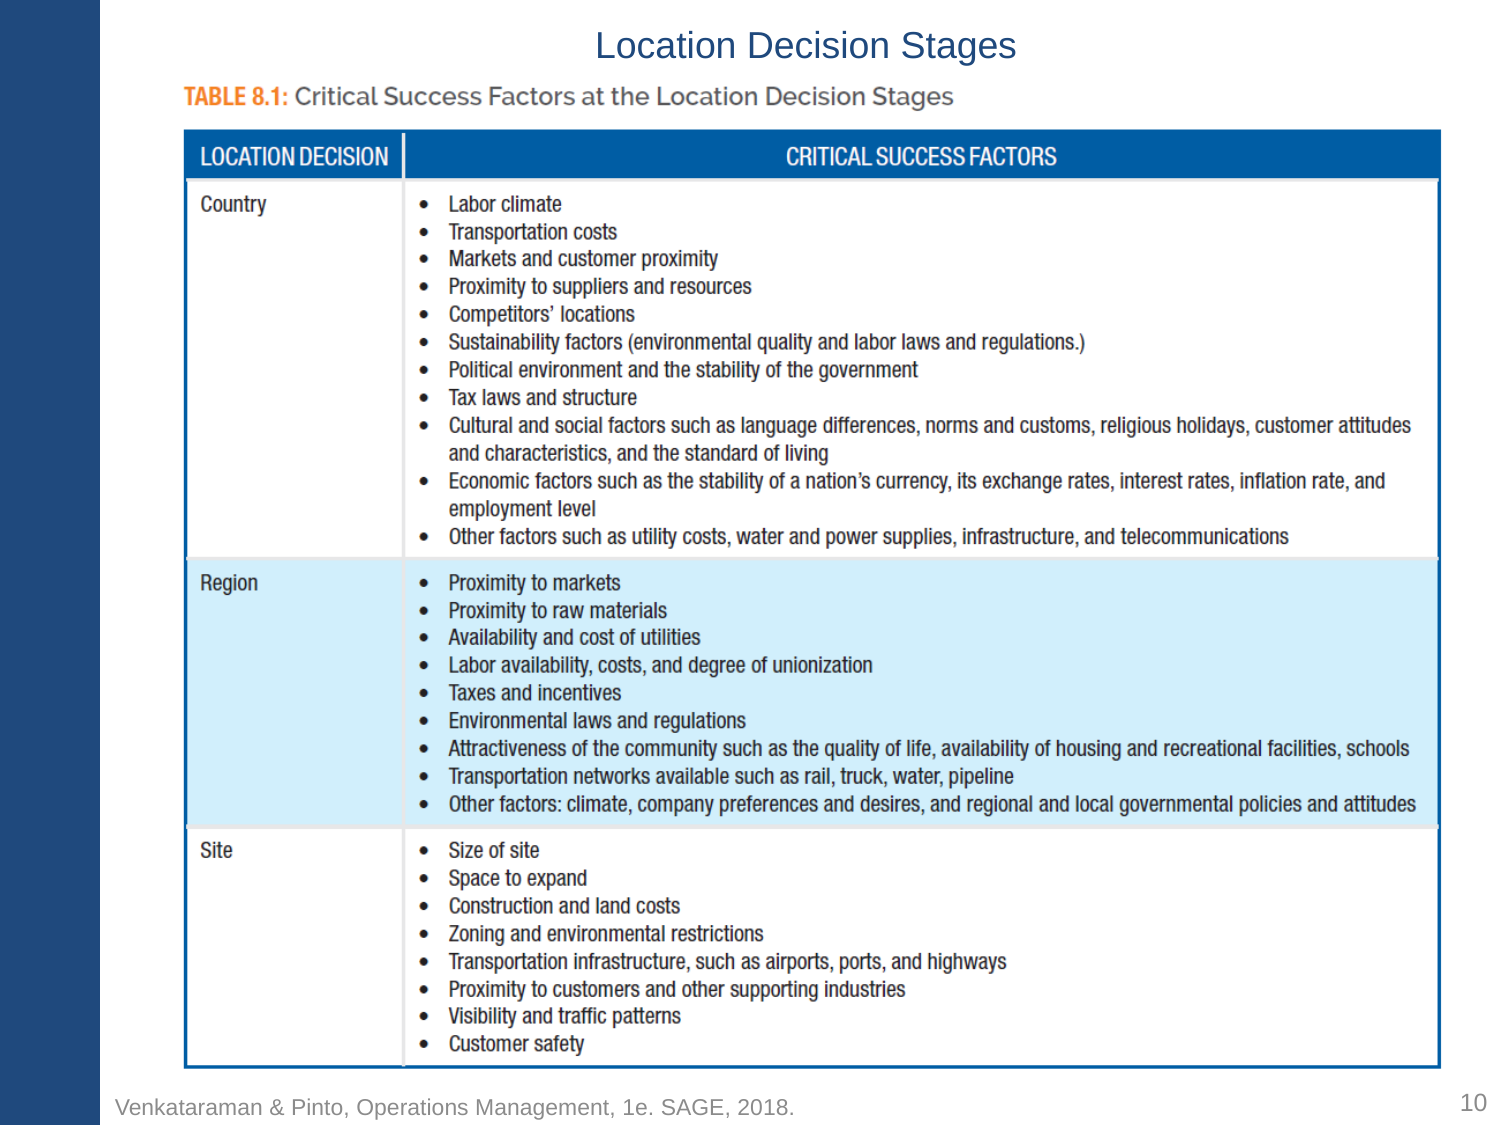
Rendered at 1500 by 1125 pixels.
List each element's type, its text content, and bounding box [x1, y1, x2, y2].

picture [162, 74, 1463, 1085]
slide_number 10 [1427, 1075, 1500, 1125]
title Location Decision Stages [174, 0, 1438, 73]
footer Venkataraman & Pinto, Operations Management, 1e. SAGE, 2018. [99, 1084, 1250, 1125]
